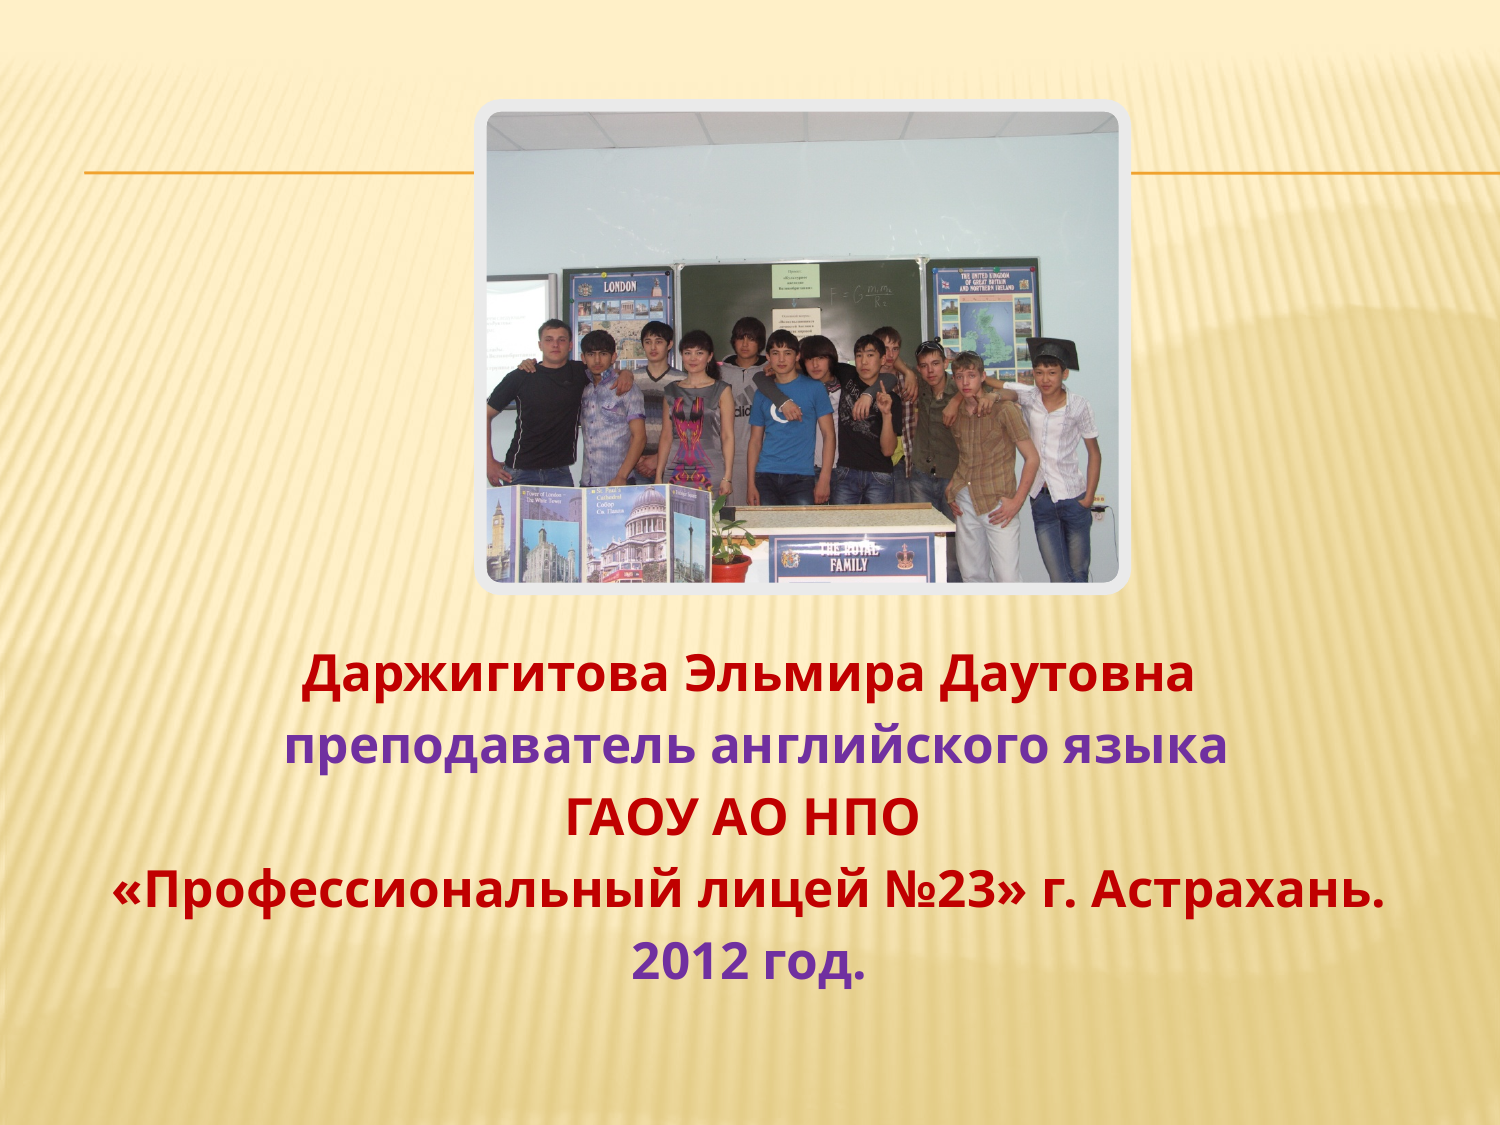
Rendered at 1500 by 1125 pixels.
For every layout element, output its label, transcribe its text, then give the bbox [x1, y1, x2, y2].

picture [480, 105, 1126, 590]
list Даржигитова Эльмира Даутовна преподаватель английского языка ГАОУ АО НПО «Профессиональный лицей №23» г. Астрахань. 2012 год. [75, 632, 1425, 1005]
